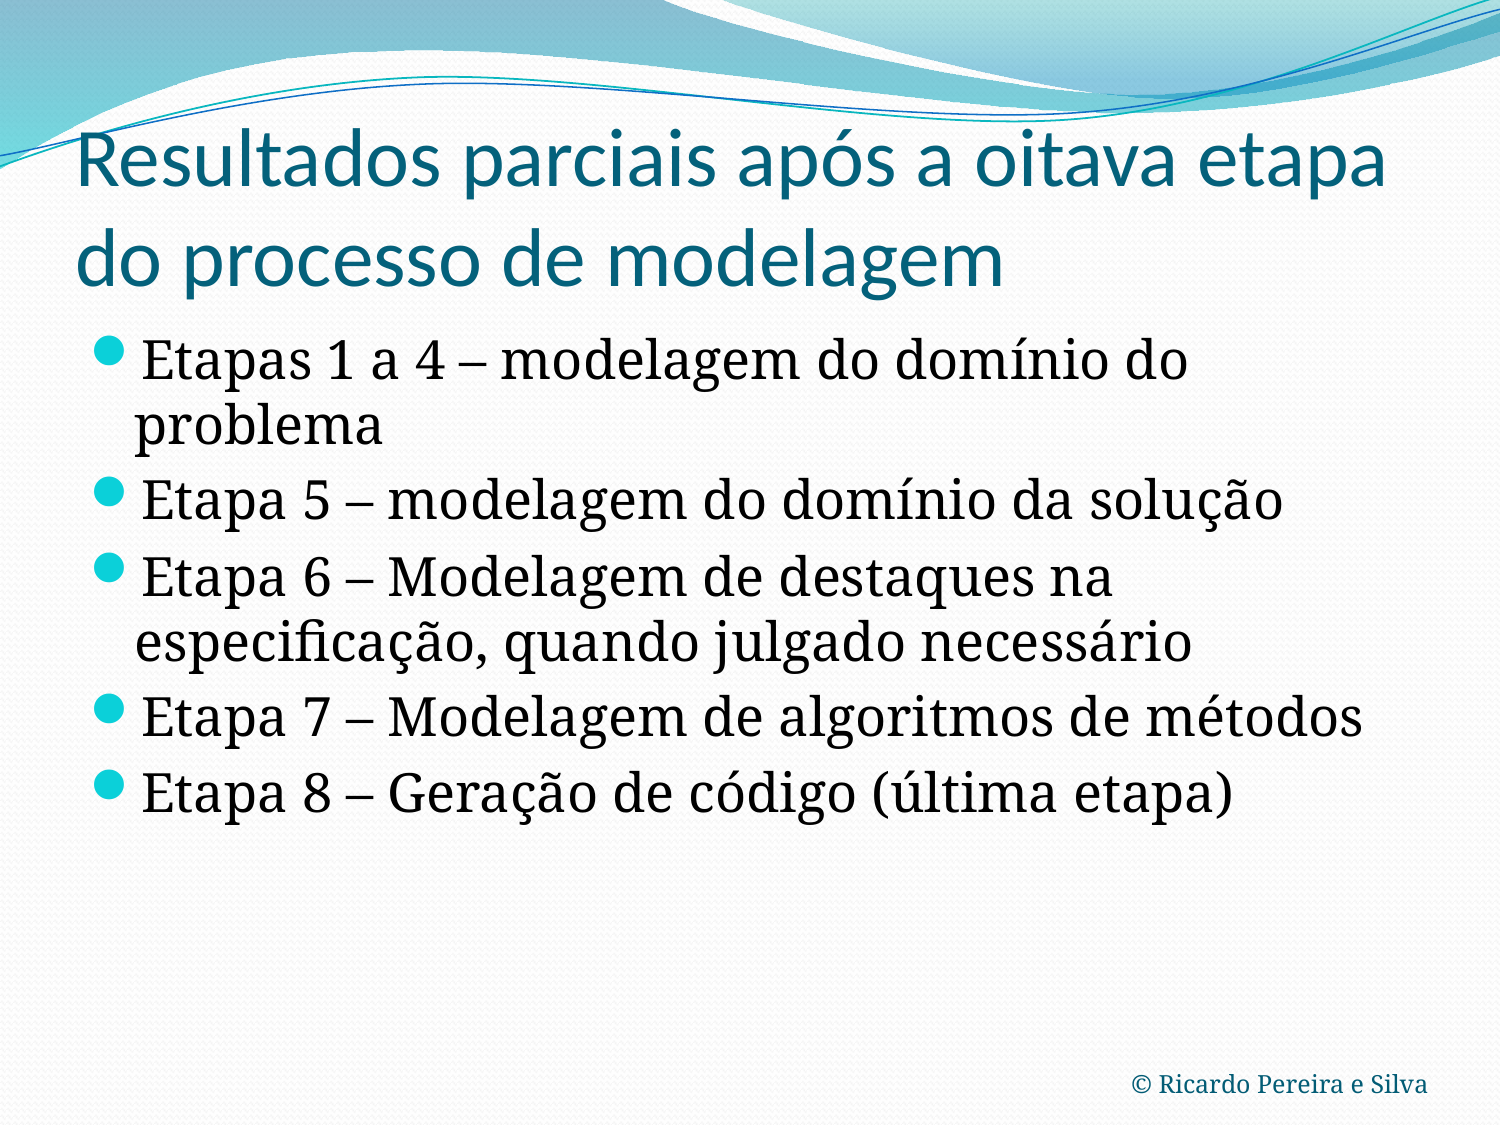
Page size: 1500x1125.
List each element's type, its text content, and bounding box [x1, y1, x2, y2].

title Resultados parciais após a oitava etapa do processo de modelagem [75, 115, 1425, 303]
list Etapas 1 a 4 – modelagem do domínio do problema Etapa 5 – modelagem do domínio da solução Etapa 6 – Modelagem de destaques na especificação, quando julgado necessário Etapa 7 – Modelagem de algoritmos de métodos Etapa 8 – Geração de código (última etapa) [75, 317, 1425, 1038]
footer © Ricardo Pereira e Silva [1101, 1042, 1429, 1103]
